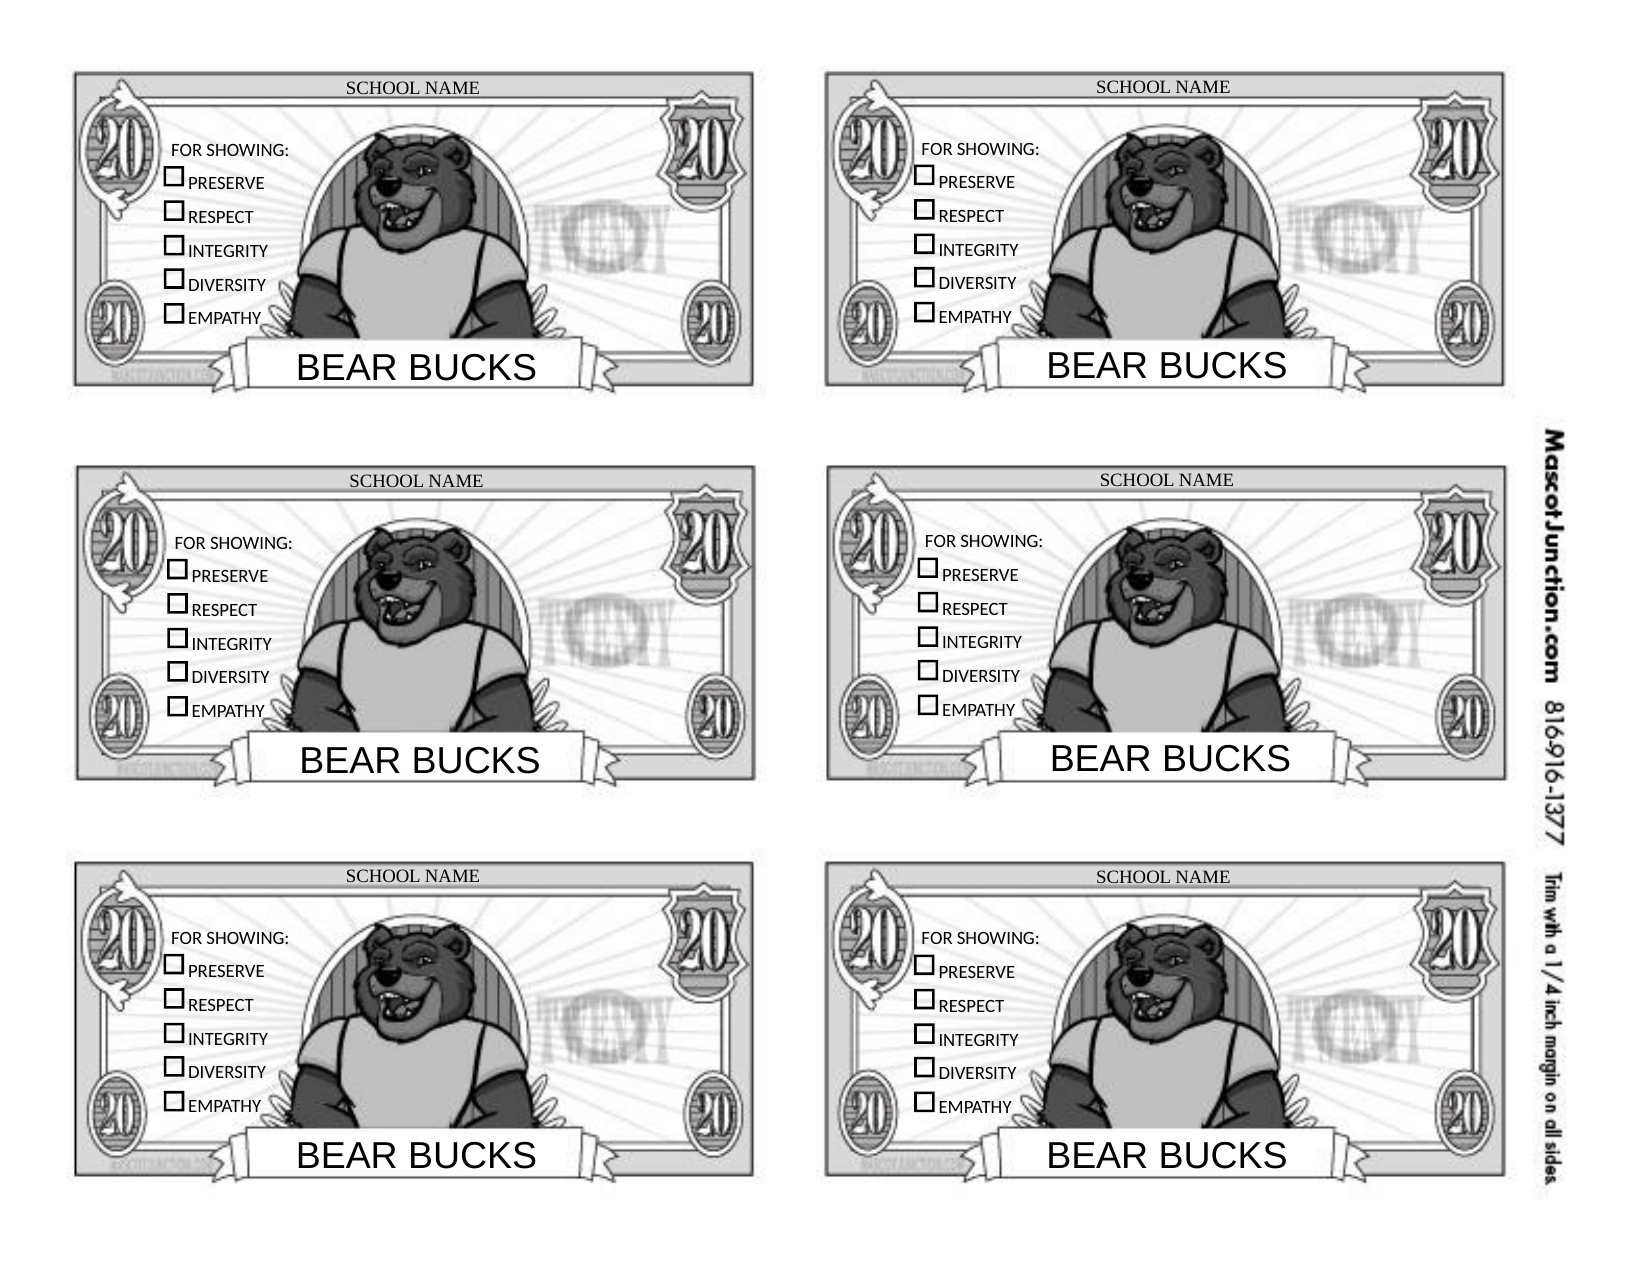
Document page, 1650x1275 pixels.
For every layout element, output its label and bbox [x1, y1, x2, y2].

text_box [74, 856, 752, 1181]
text_box [824, 66, 1502, 392]
text_box [824, 856, 1502, 1182]
picture [0, 0, 1650, 1275]
text_box [77, 461, 756, 786]
text_box [74, 68, 752, 394]
text_box [828, 459, 1506, 785]
